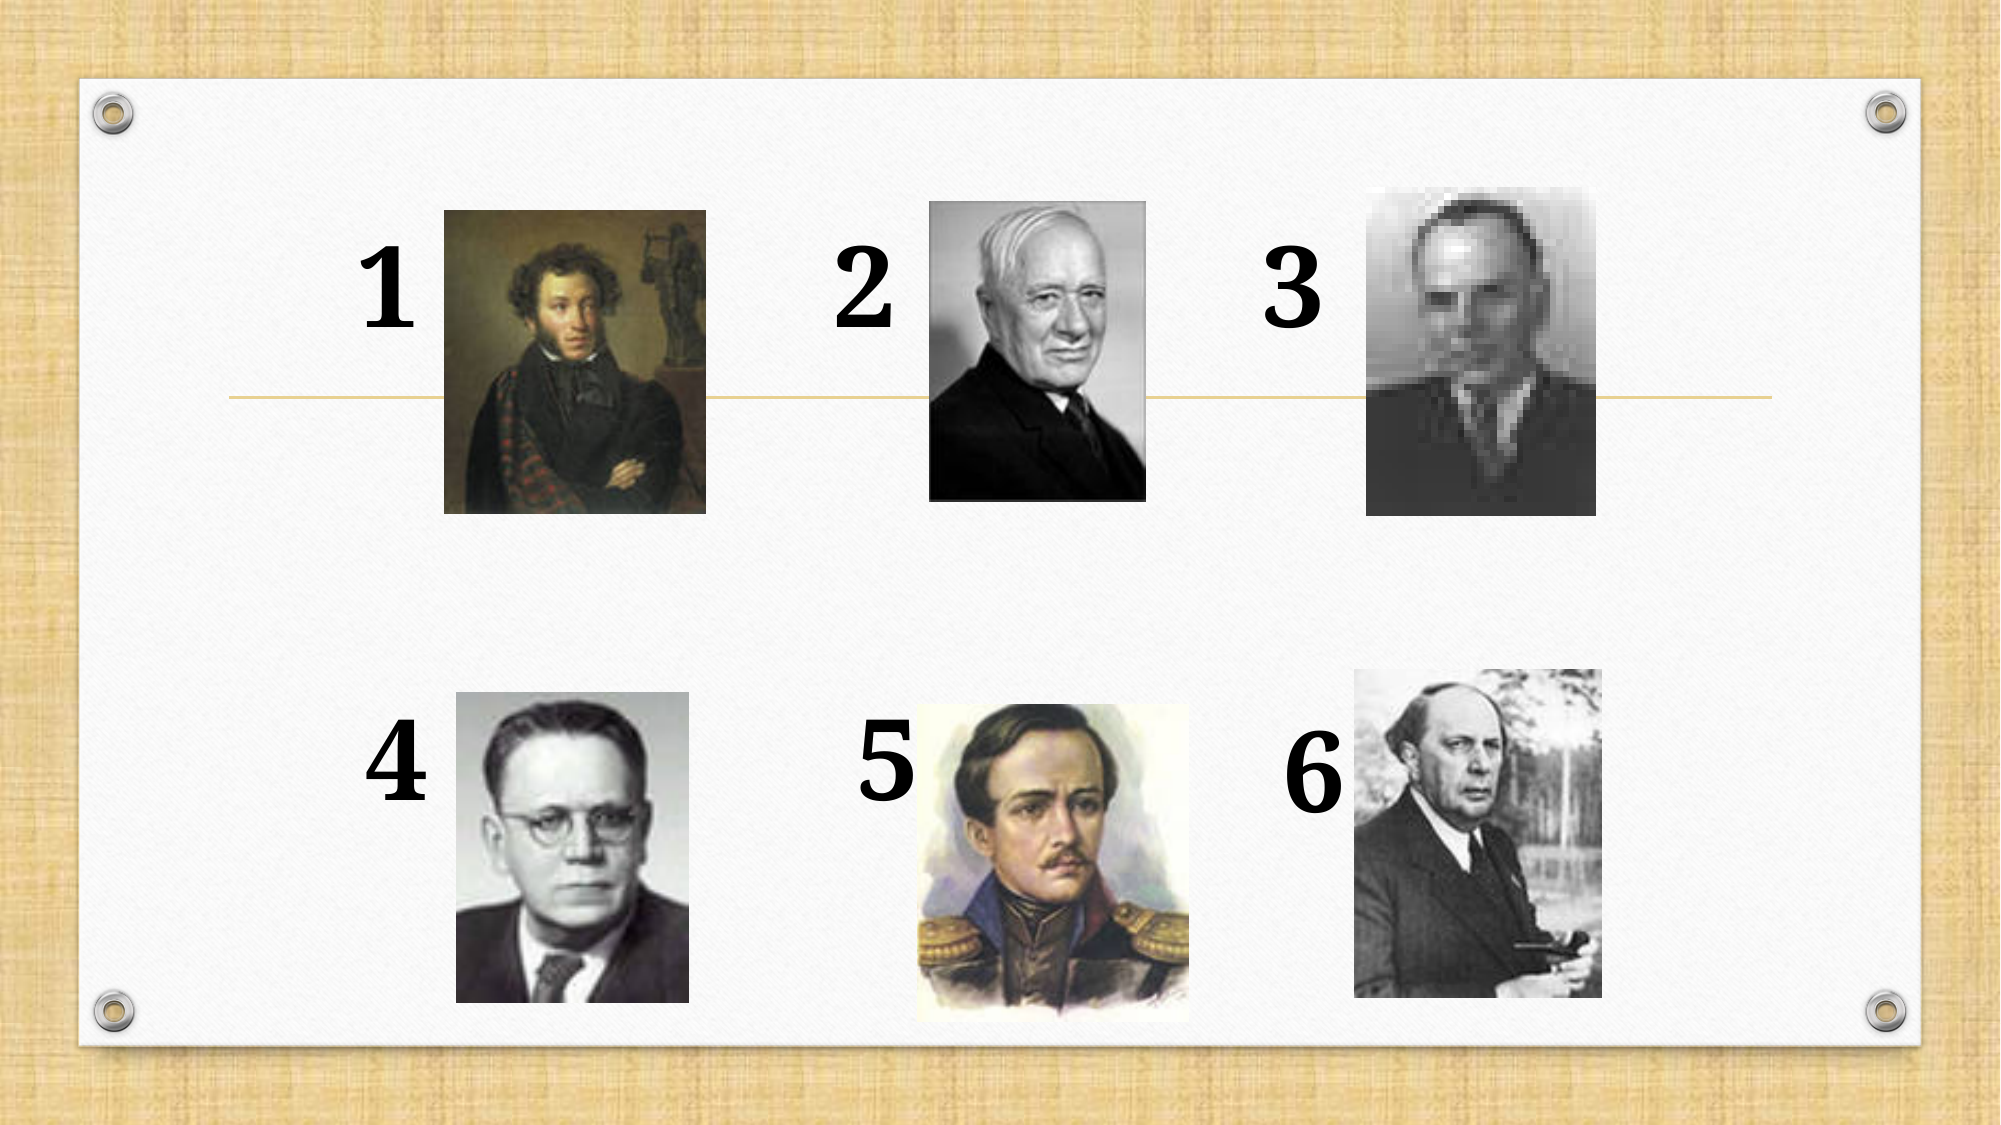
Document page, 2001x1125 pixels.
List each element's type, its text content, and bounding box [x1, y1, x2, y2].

text_box 1 [341, 208, 435, 358]
text_box 4 [350, 680, 462, 831]
text_box 5 [842, 680, 935, 831]
text_box 3 [1248, 208, 1365, 358]
picture [0, 0, 2001, 1125]
text_box 2 [818, 208, 911, 358]
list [444, 210, 706, 514]
text_box 6 [1267, 692, 1354, 843]
